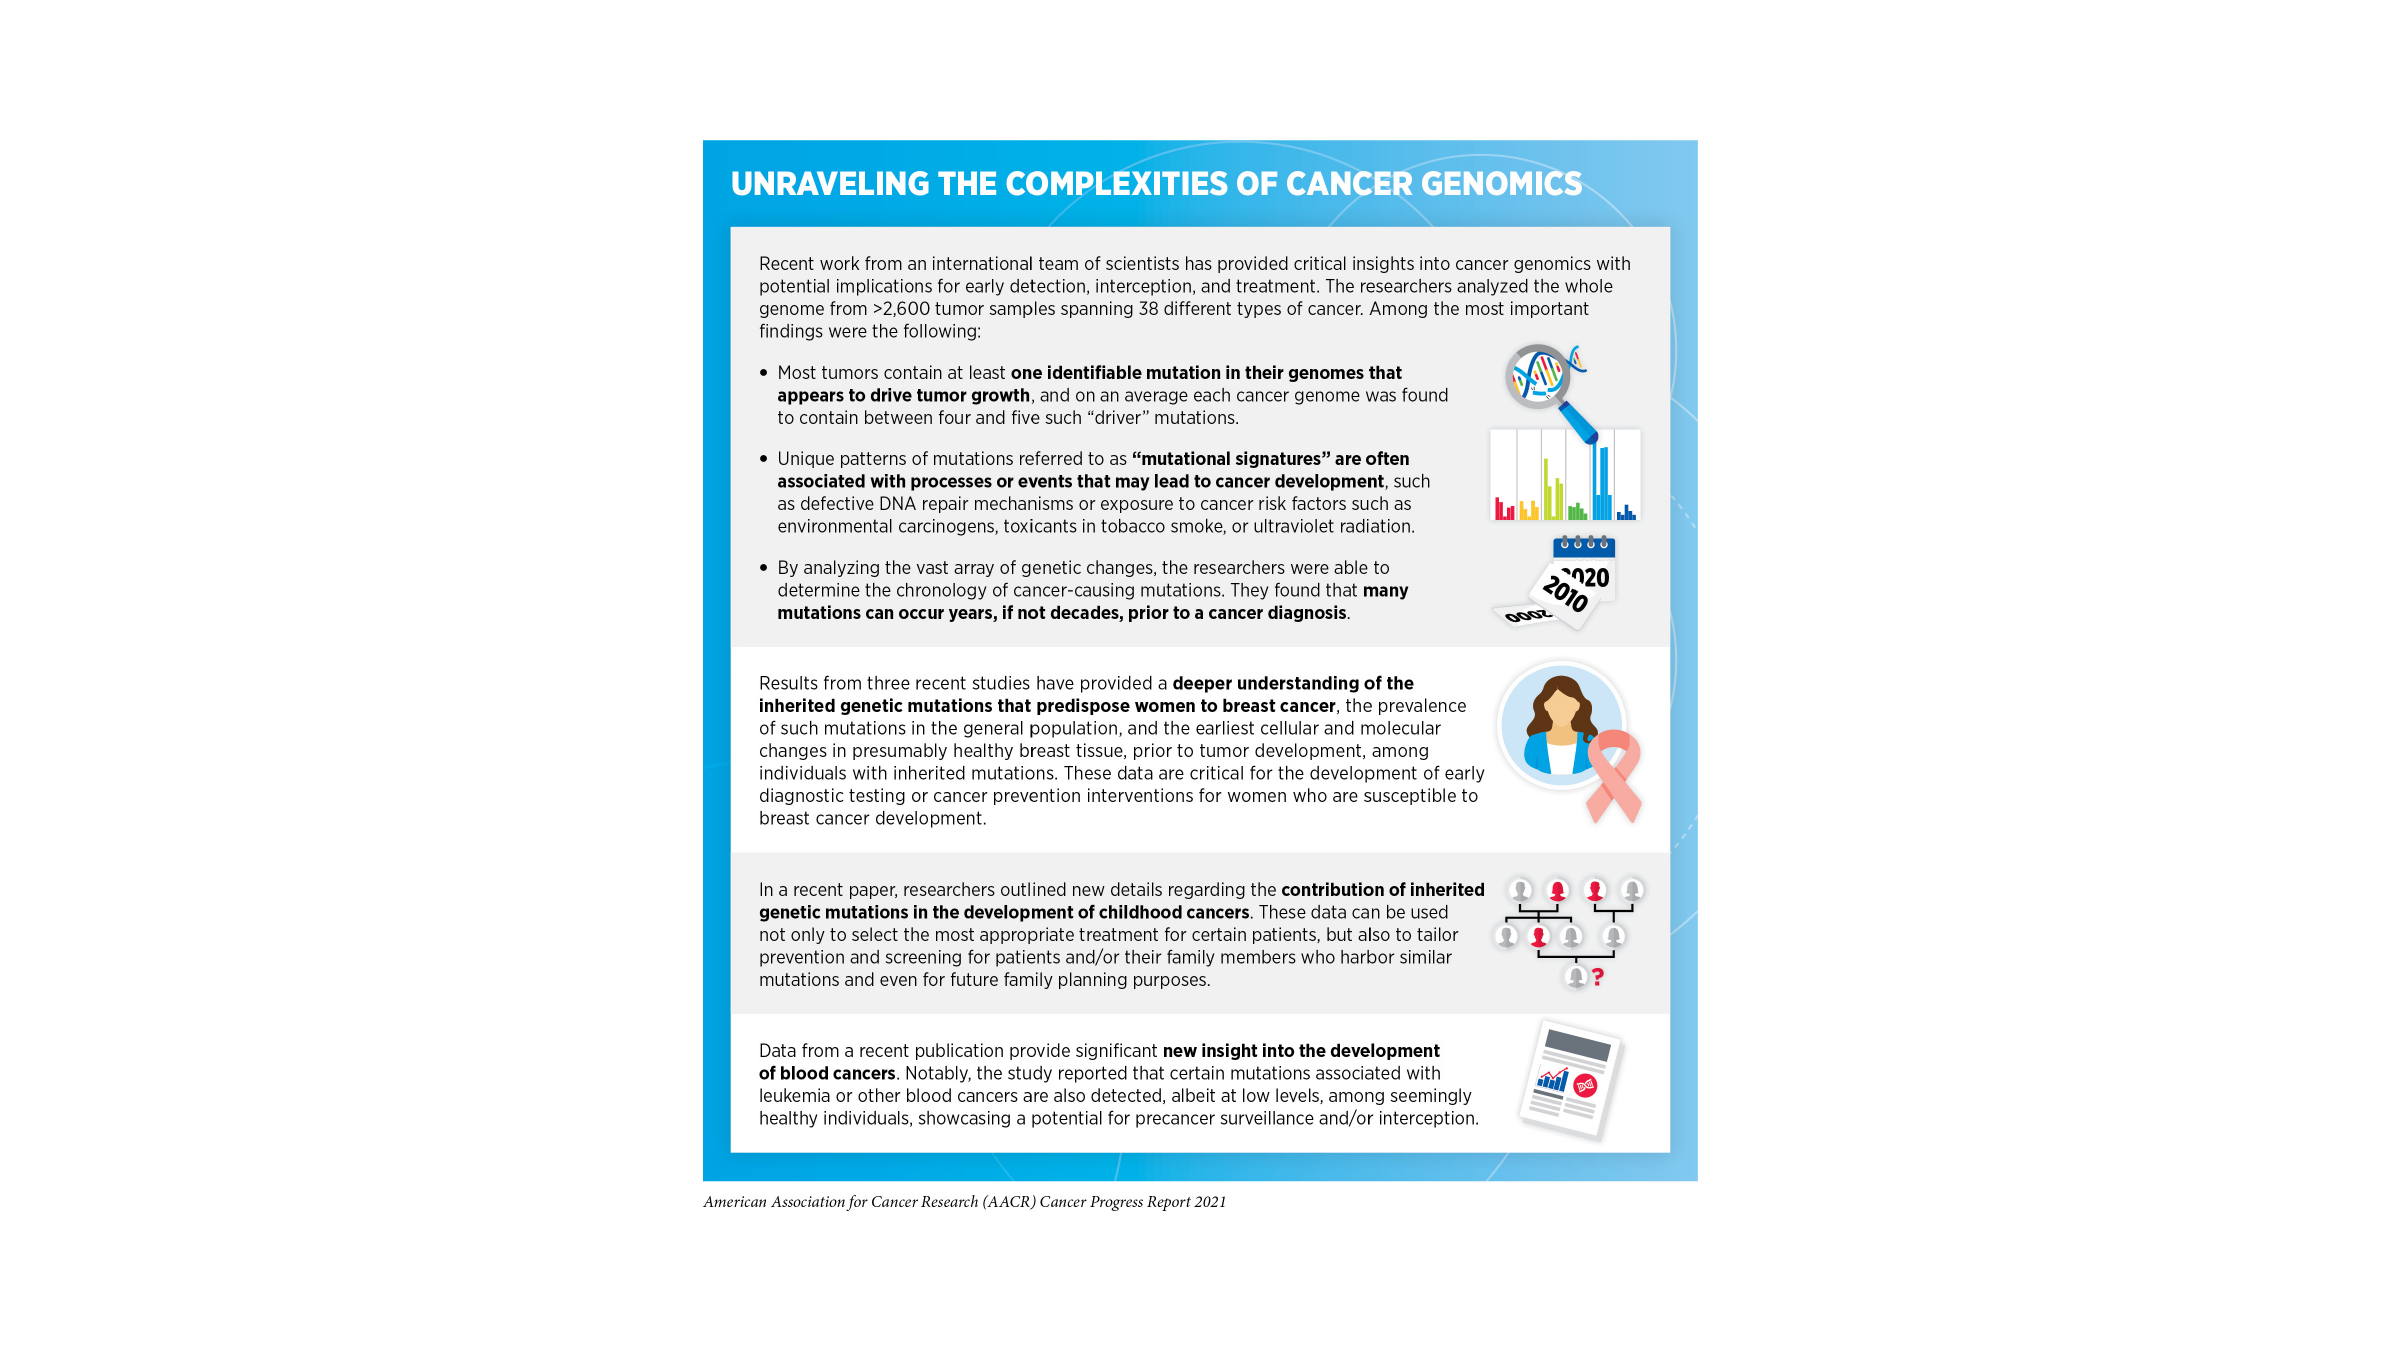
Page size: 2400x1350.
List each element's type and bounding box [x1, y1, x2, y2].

picture [693, 131, 1707, 1219]
